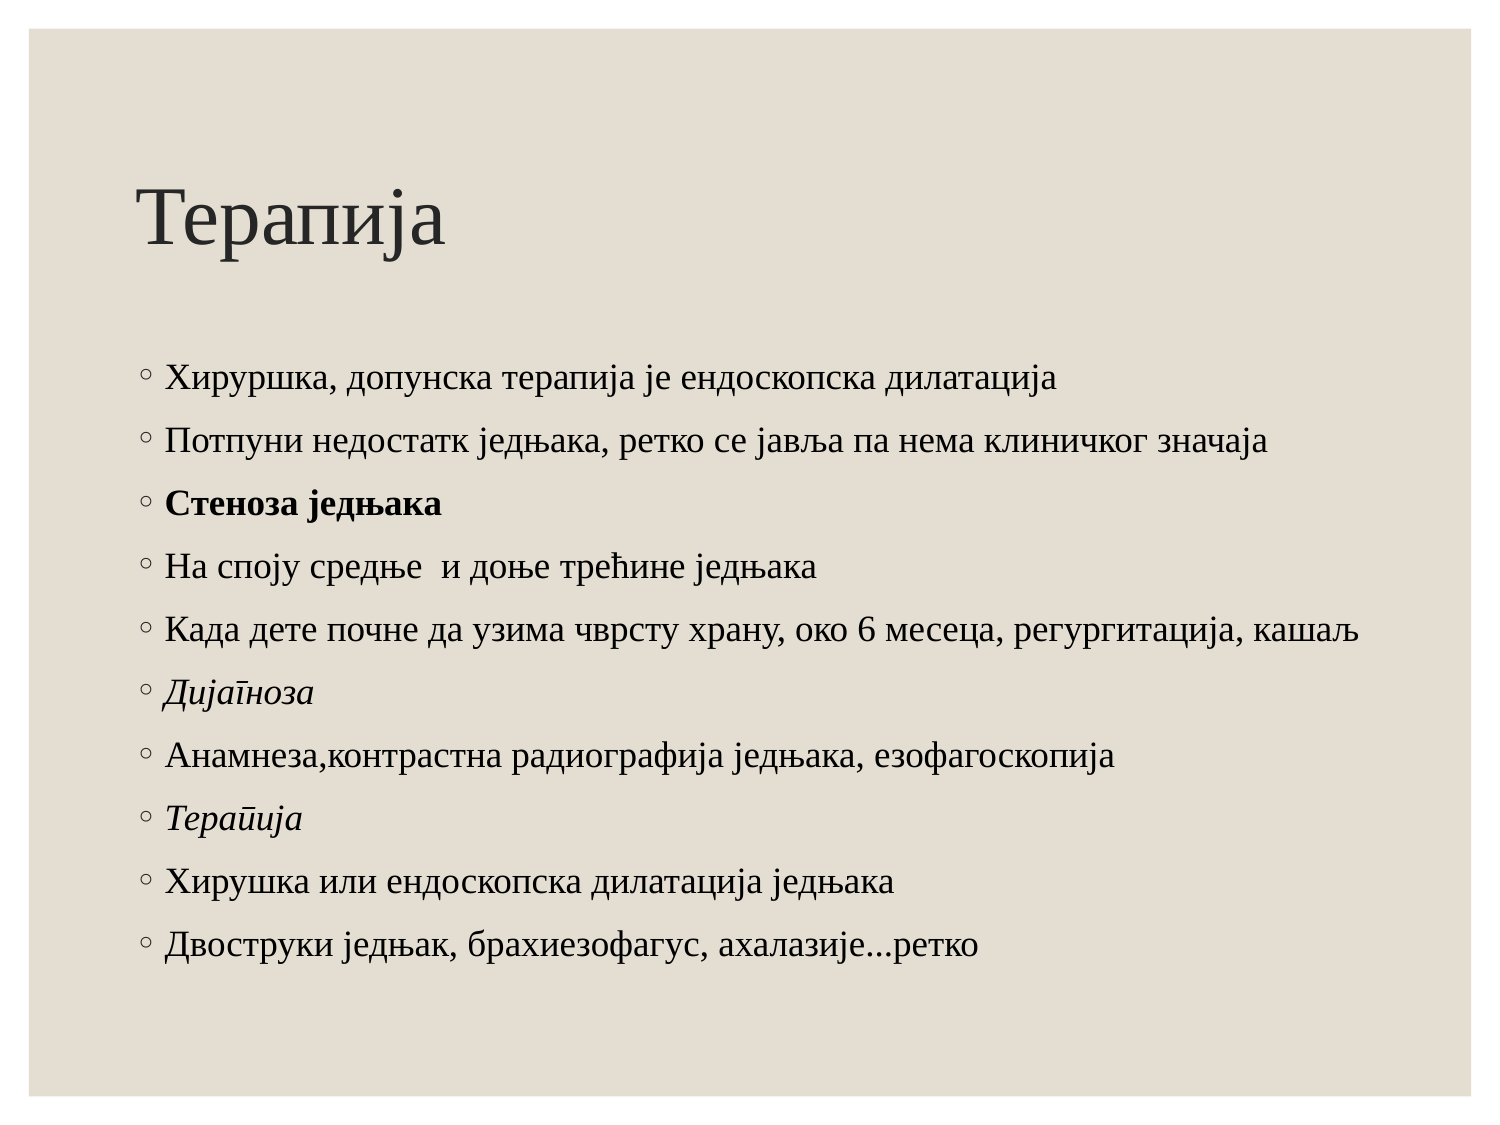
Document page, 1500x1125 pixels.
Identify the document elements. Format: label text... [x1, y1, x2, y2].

list Хируршка, допунска терапија је ендоскопска дилатација Потпуни недостатк једњака, ретко се јавља па нема клиничког значаја Стеноза једњака На споју средње и доње трећине једњака Када дете почне да узима чврсту храну, око 6 месеца, регургитација, кашаљ Дијагноза Анамнеза,контрастна радиографија једњака, езофагоскопија Терапија Хирушка или ендоскопска дилатација једњака Двоструки једњак, брахиезофагус, ахалазије...ретко [120, 345, 1380, 990]
title Терапија [120, 105, 1380, 331]
